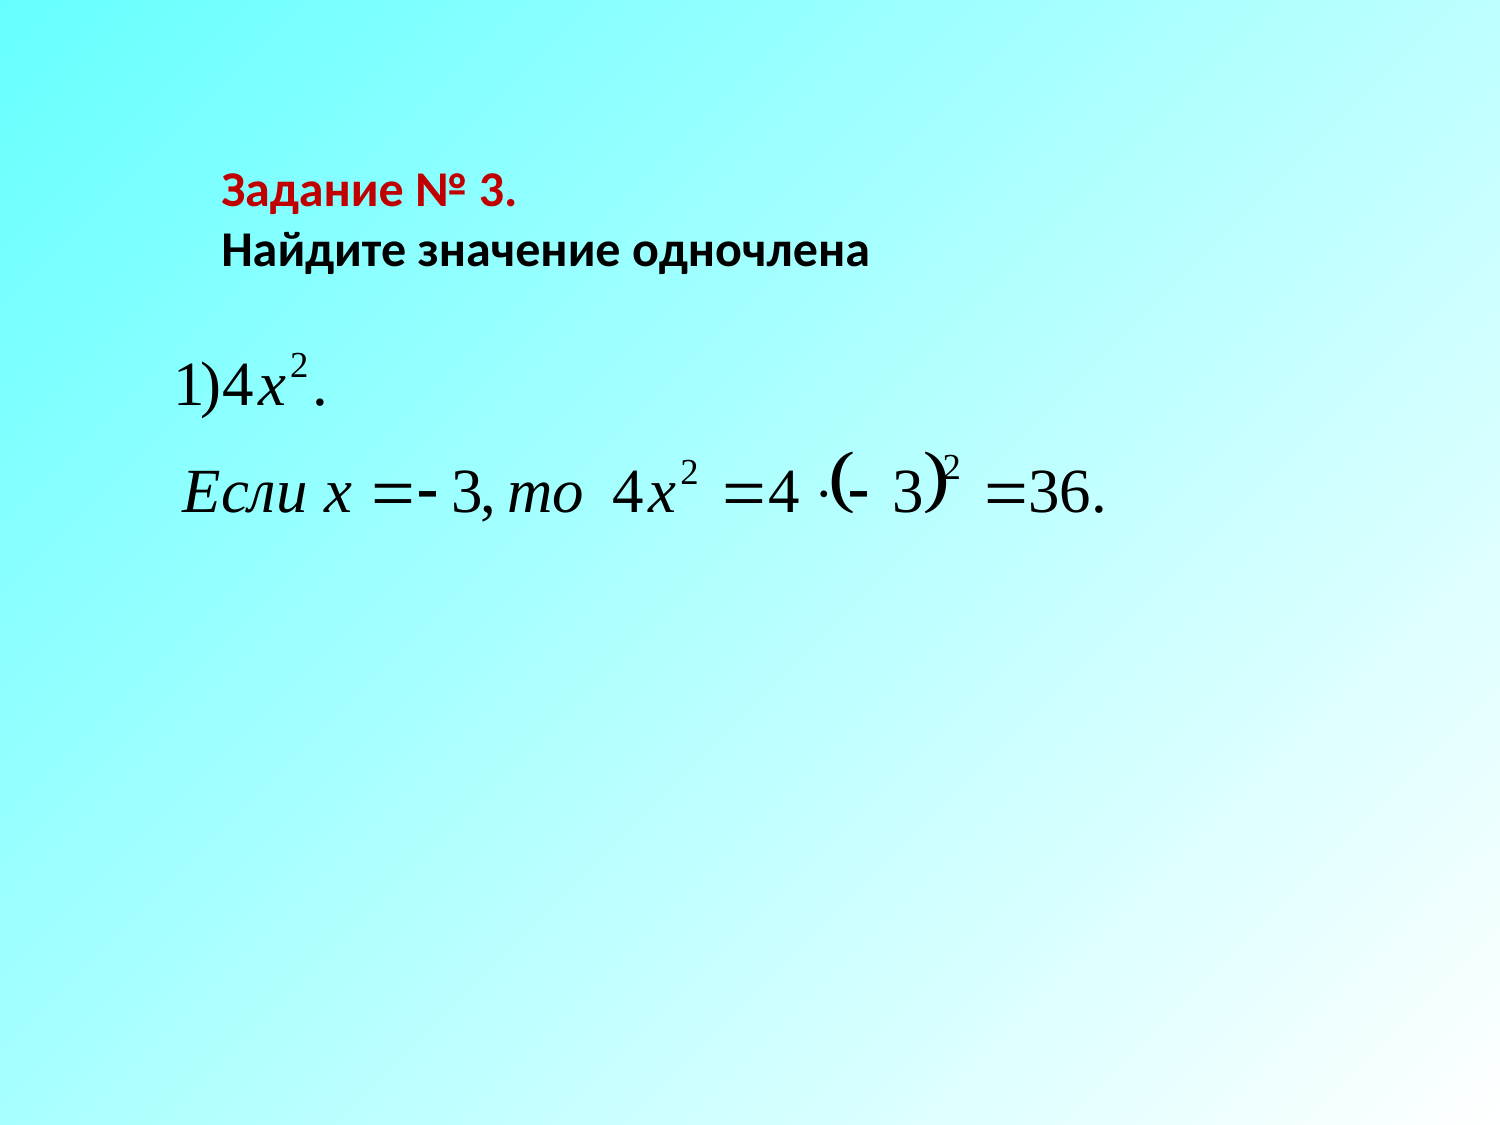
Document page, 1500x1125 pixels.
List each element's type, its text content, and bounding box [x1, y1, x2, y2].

text_box Задание № 3. Найдите значение одночлена [206, 148, 1294, 284]
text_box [170, 337, 1115, 538]
